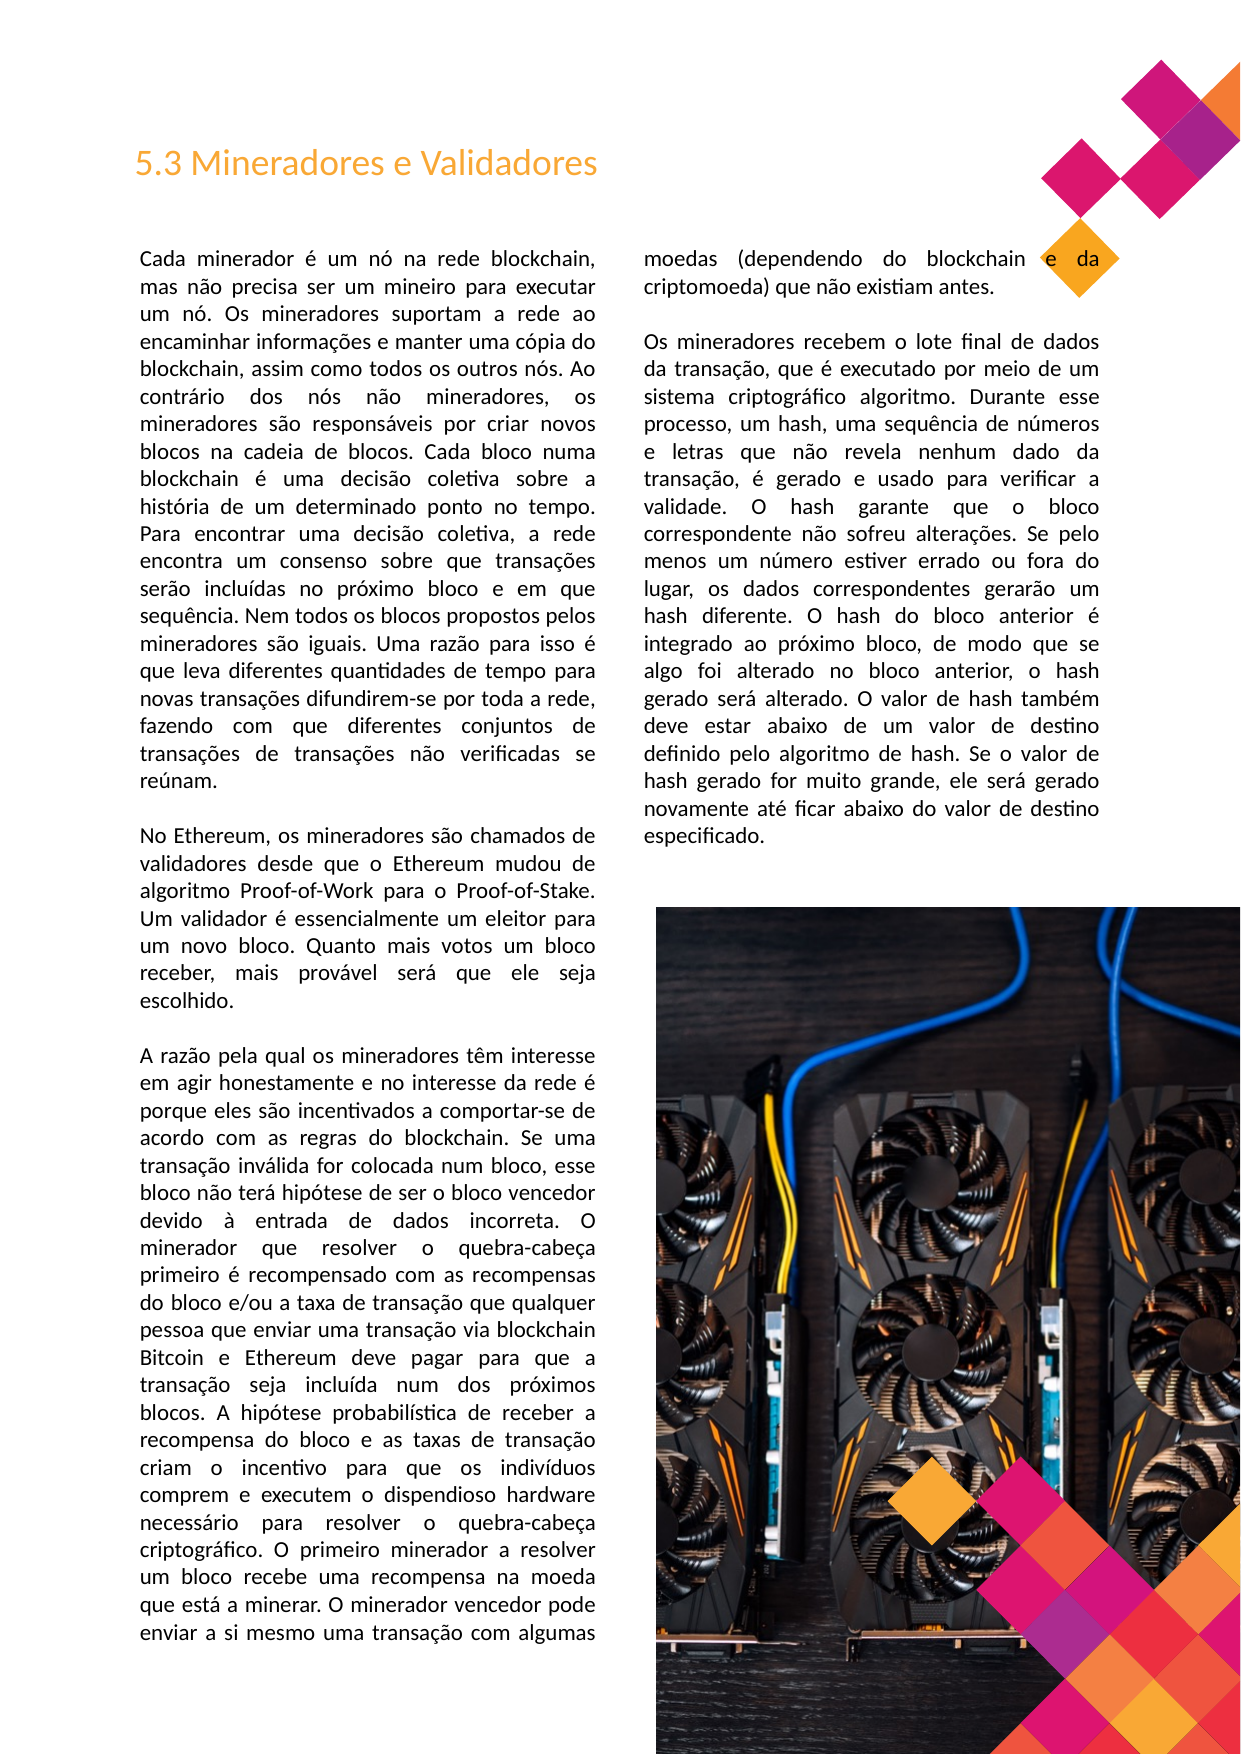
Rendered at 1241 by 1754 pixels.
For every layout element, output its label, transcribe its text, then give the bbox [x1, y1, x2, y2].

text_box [900, 1456, 1241, 1754]
picture [656, 907, 1241, 1754]
text_box Cada minerador é um nó na rede blockchain, mas não precisa ser um mineiro para executar um nó. Os mineradores suportam a rede ao encaminhar informações e manter uma cópia do blockchain, assim como todos os outros nós. Ao contrário dos nós não mineradores, os mineradores são responsáveis por criar novos blocos na cadeia de blocos. Cada bloco numa blockchain é uma decisão coletiva sobre a história de um determinado ponto no tempo. Para encontrar uma decisão coletiva, a rede encontra um consenso sobre que transações serão incluídas no próximo bloco e em que sequência. Nem todos os blocos propostos pelos mineradores são iguais. Uma razão para isso é que leva diferentes quantidades de tempo para novas transações difundirem-se por toda a rede, fazendo com que diferentes conjuntos de transações de transações não verificadas se reúnam. No Ethereum, os mineradores são chamados de validadores desde que o Ethereum mudou de algoritmo Proof-of-Work para o Proof-of-Stake. Um validador é essencialmente um eleitor para um novo bloco. Quanto mais votos um bloco receber, mais provável será que ele seja escolhido. A razão pela qual os mineradores têm interesse em agir honestamente e no interesse da rede é porque eles são incentivados a comportar-se de acordo com as regras do blockchain. Se uma transação inválida for colocada num bloco, esse bloco não terá hipótese de ser o bloco vencedor devido à entrada de dados incorreta. O minerador que resolver o quebra-cabeça primeiro é recompensado com as recompensas do bloco e/ou a taxa de transação que qualquer pessoa que enviar uma transação via blockchain Bitcoin e Ethereum deve pagar para que a transação seja incluída num dos próximos blocos. A hipótese probabilística de receber a recompensa do bloco e as taxas de transação criam o incentivo para que os indivíduos comprem e executem o dispendioso hardware necessário para resolver o quebra-cabeça criptográfico. O primeiro minerador a resolver um bloco recebe uma recompensa na moeda que está a minerar. O minerador vencedor pode enviar a si mesmo uma transação com algumas moedas (dependendo do blockchain e da criptomoeda) que não existiam antes. Os mineradores recebem o lote final de dados da transação, que é executado por meio de um sistema criptográfico algoritmo. Durante esse processo, um hash, uma sequência de números e letras que não revela nenhum dado da transação, é gerado e usado para verificar a validade. O hash garante que o bloco correspondente não sofreu alterações. Se pelo menos um número estiver errado ou fora do lugar, os dados correspondentes gerarão um hash diferente. O hash do bloco anterior é integrado ao próximo bloco, de modo que se algo foi alterado no bloco anterior, o hash gerado será alterado. O valor de hash também deve estar abaixo de um valor de destino definido pelo algoritmo de hash. Se o valor de hash gerado for muito grande, ele será gerado novamente até ficar abaixo do valor de destino especificado. [124, 236, 1116, 1675]
text_box 5.3 Mineradores e Validadores [119, 130, 1113, 209]
